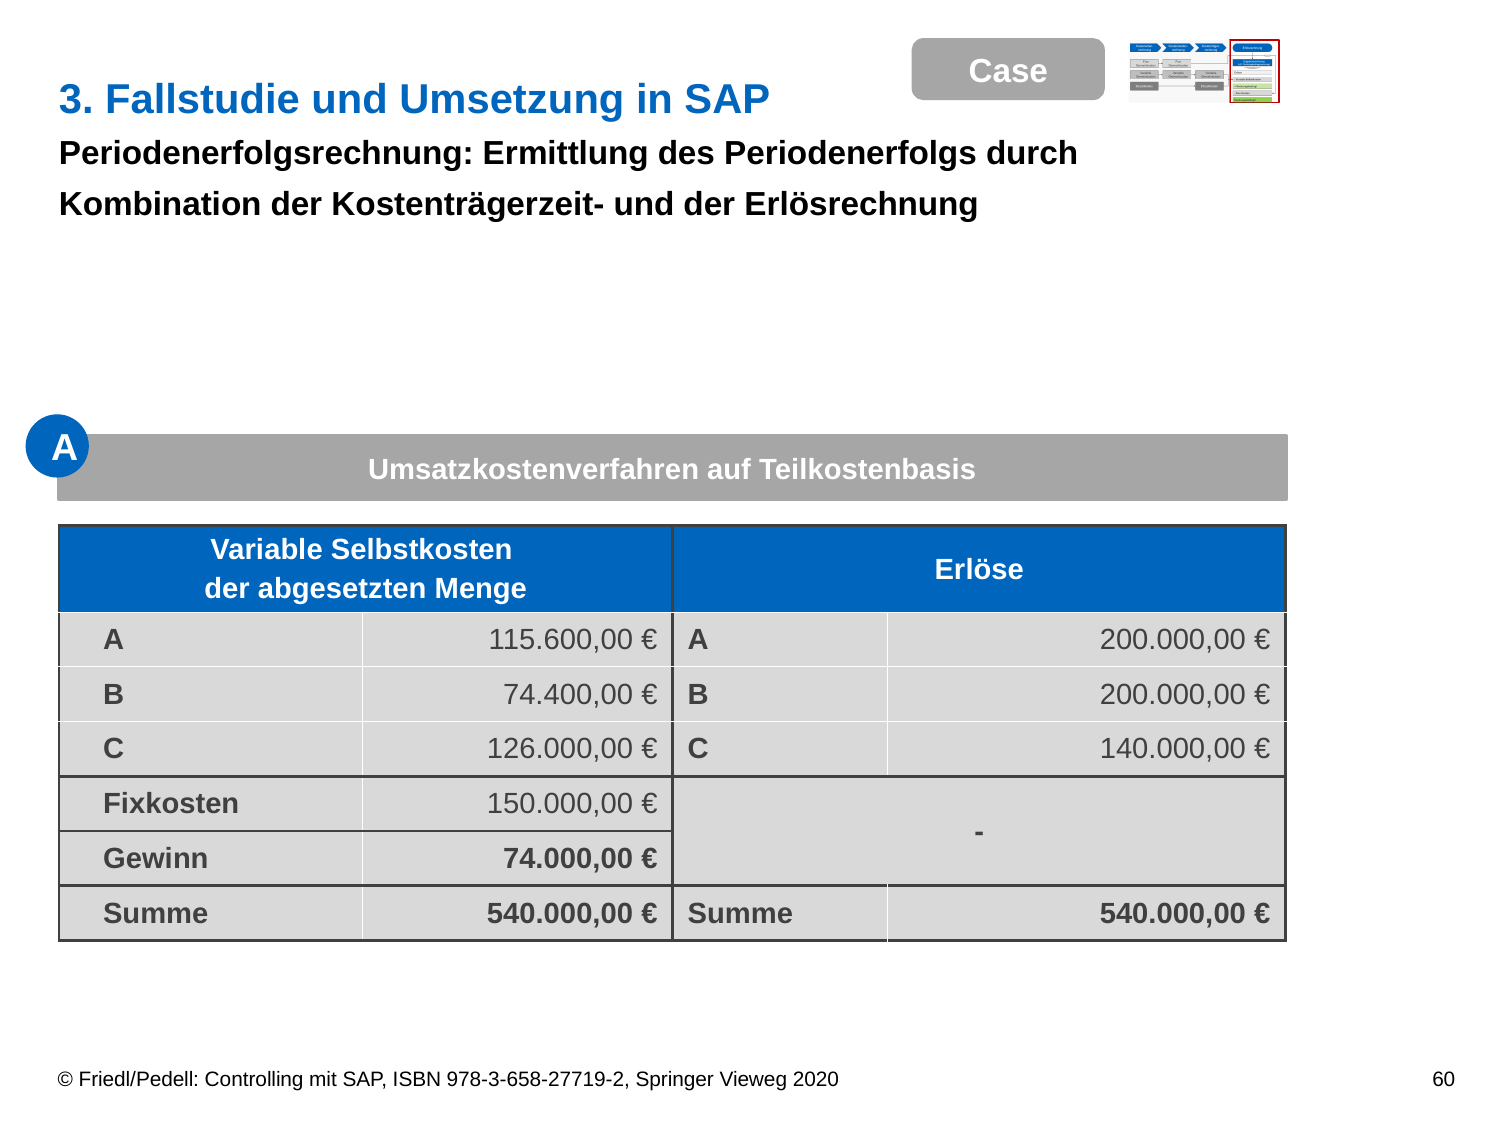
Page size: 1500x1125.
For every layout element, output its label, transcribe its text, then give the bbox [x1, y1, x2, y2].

table_cell A [60, 613, 362, 666]
table_cell 150.000,00 € [363, 778, 671, 830]
table_header Erlöse [674, 527, 1284, 612]
footer © Friedl/Pedell: Controlling mit SAP, ISBN 978-3-658-27719-2, Springer Vieweg 2020 [42, 1058, 1235, 1113]
table_cell B [60, 667, 362, 721]
table_cell C [674, 722, 887, 775]
slide_number 60 [1262, 1058, 1470, 1119]
text_box A [25, 414, 89, 478]
table_cell 200.000,00 € [888, 667, 1284, 721]
table_cell Fixkosten [60, 778, 362, 830]
table_cell 115.600,00 € [363, 613, 671, 666]
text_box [1128, 39, 1280, 104]
title 3. Fallstudie und Umsetzung in SAP [58, 58, 1278, 119]
table_cell B [674, 667, 887, 721]
table_cell 540.000,00 € [888, 887, 1284, 939]
table_cell 126.000,00 € [363, 722, 671, 775]
table_cell 74.400,00 € [363, 667, 671, 721]
table_cell 200.000,00 € [888, 613, 1284, 666]
table_cell Summe [674, 887, 887, 939]
table_cell Summe [60, 887, 362, 939]
list Periodenerfolgsrechnung: Ermittlung des Periodenerfolgs durch Kombination der Kostenträgerzeit- und der Erlösrechnung [58, 121, 1278, 171]
table_cell A [674, 613, 887, 666]
table_cell 74.000,00 € [363, 832, 671, 884]
text_box Umsatzkostenverfahren auf Teilkostenbasis [57, 434, 1288, 501]
text_box Case [911, 38, 1105, 101]
table_cell C [60, 722, 362, 775]
table_cell 540.000,00 € [363, 887, 671, 939]
table_header Variable Selbstkosten der abgesetzten Menge [60, 527, 671, 612]
table_cell 140.000,00 € [888, 722, 1284, 775]
table_cell - [674, 778, 1284, 884]
table_cell Gewinn [60, 832, 362, 884]
